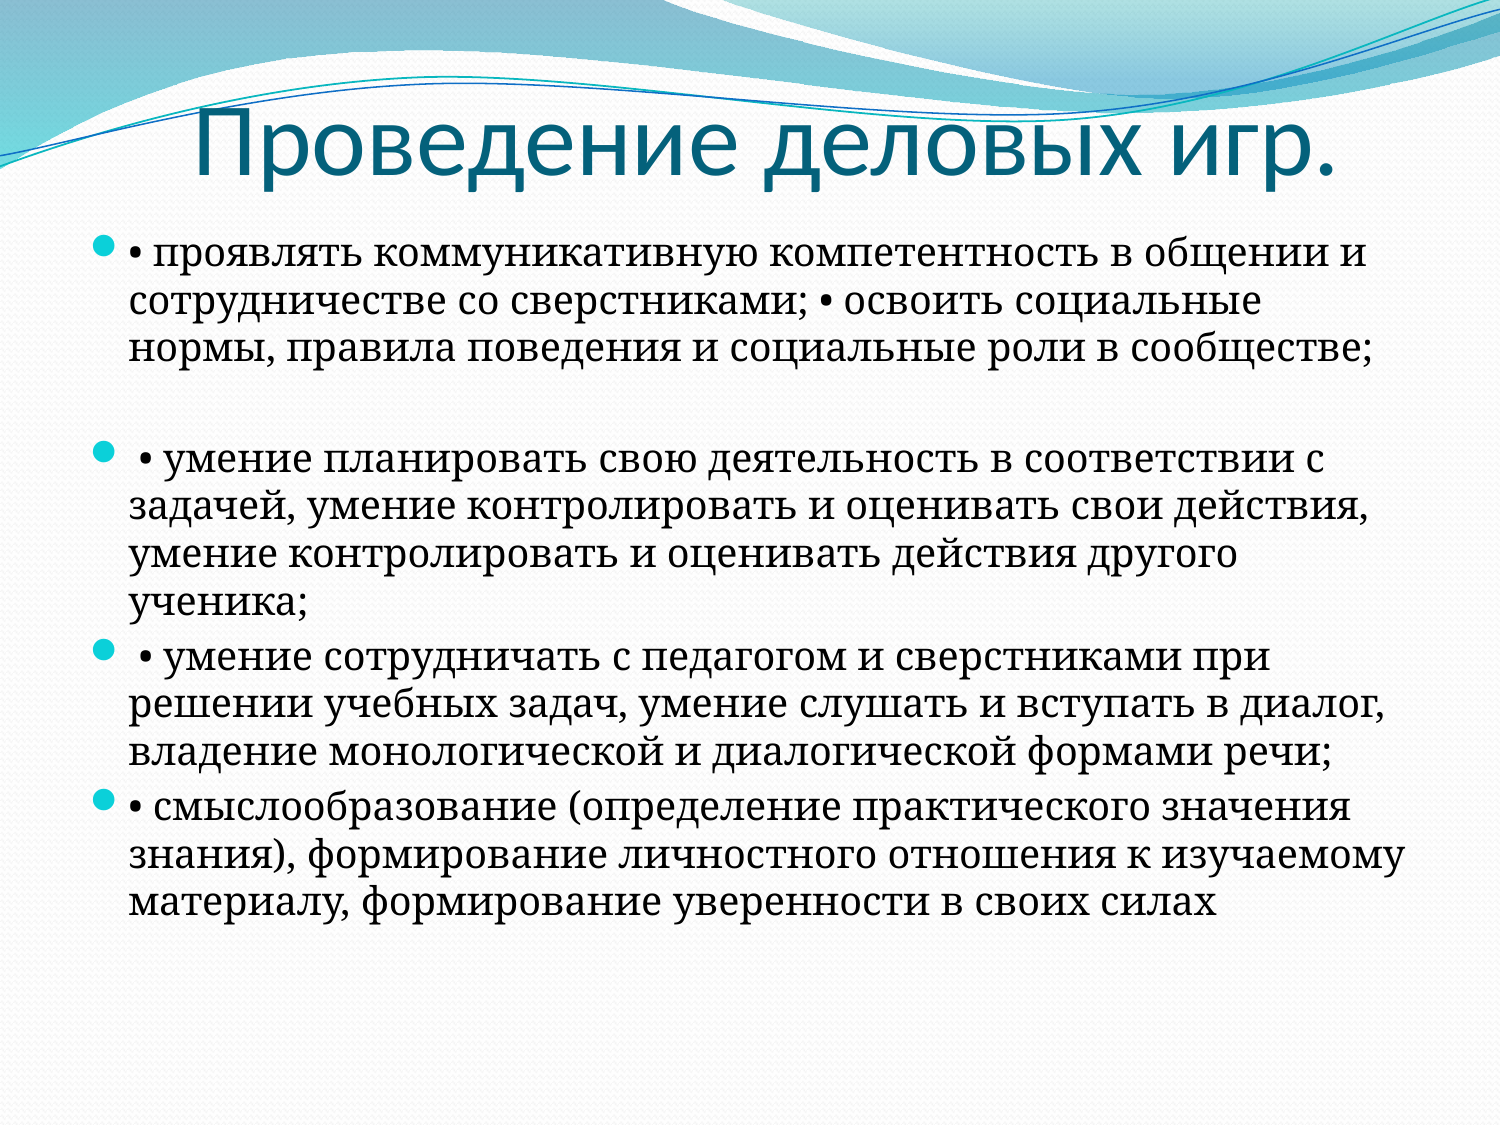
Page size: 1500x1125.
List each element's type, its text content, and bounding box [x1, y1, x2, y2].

title Проведение деловых игр. [75, 30, 1425, 197]
list • проявлять коммуникативную компетентность в общении и сотрудничестве со сверстниками; • освоить социальные нормы, правила поведения и социальные роли в сообществе; • умение планировать свою деятельность в соответствии с задачей, умение контролировать и оценивать свои действия, умение контролировать и оценивать действия другого ученика; • умение сотрудничать с педагогом и сверстниками при решении учебных задач, умение слушать и вступать в диалог, владение монологической и диалогической формами речи; • смыслообразование (определение практического значения знания), формирование личностного отношения к изучаемому материалу, формирование уверенности в своих силах [75, 219, 1425, 1038]
